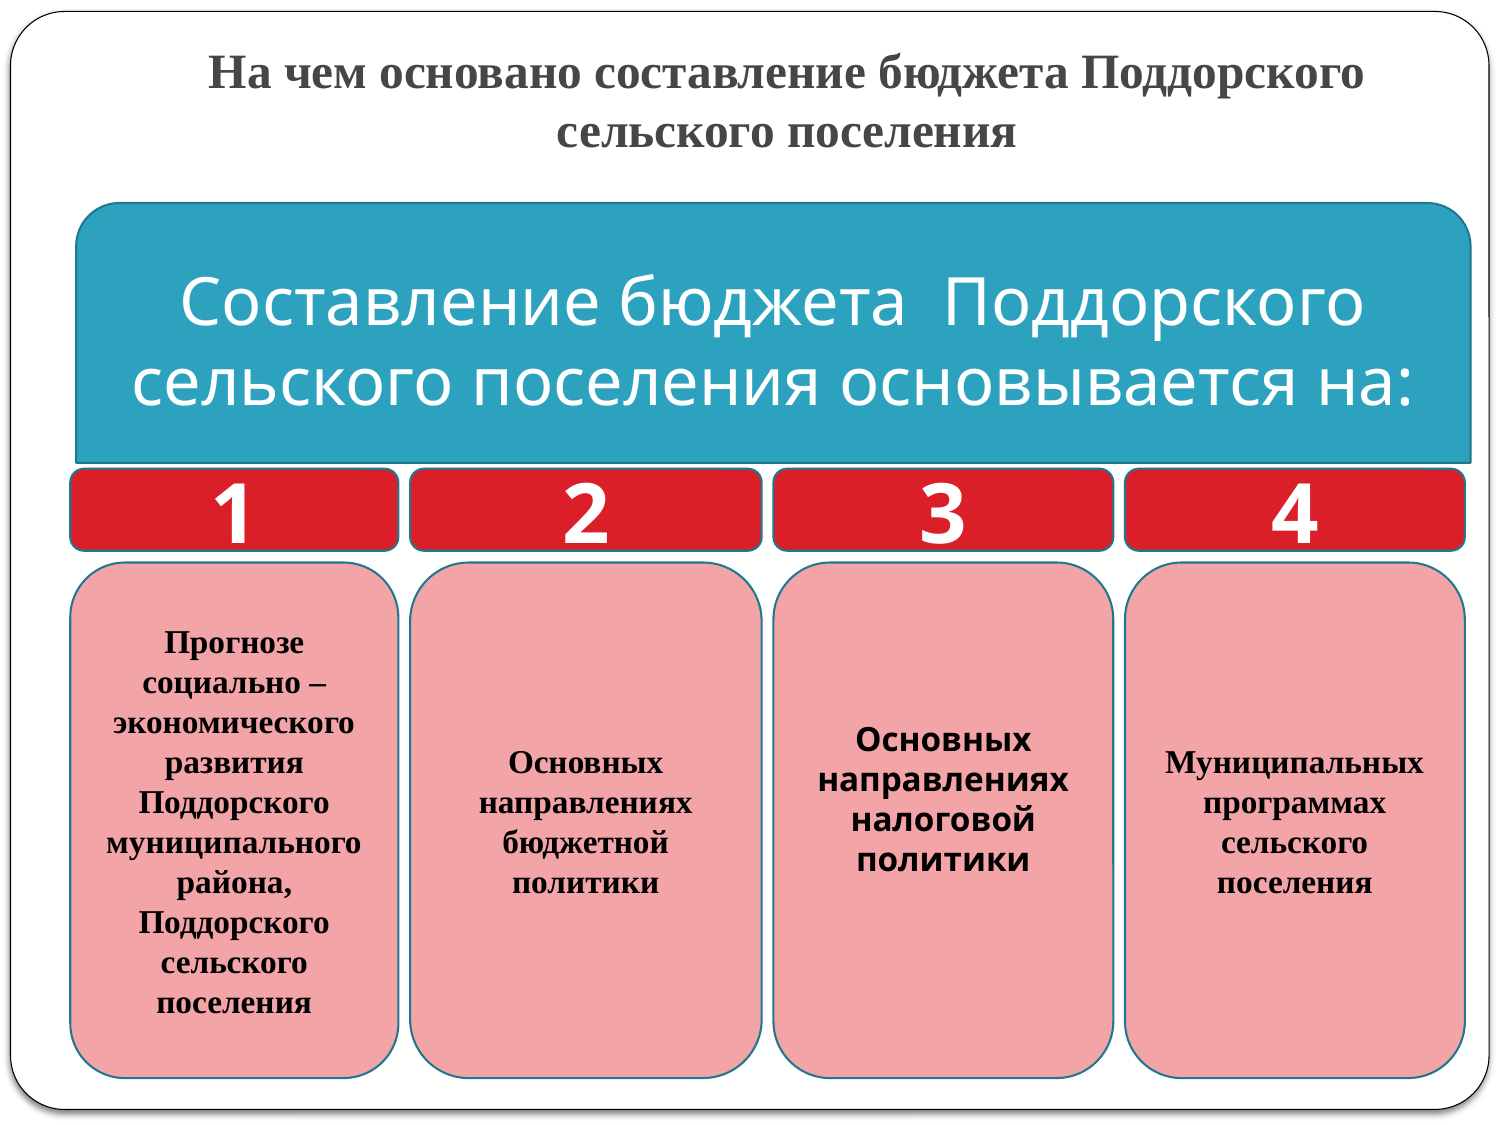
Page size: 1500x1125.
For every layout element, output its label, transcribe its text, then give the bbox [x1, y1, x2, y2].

text_box 4 [1123, 467, 1466, 552]
text_box 1 [69, 467, 400, 552]
text_box Муниципальных программах сельского поселения [1123, 561, 1466, 1080]
text_box Основных направлениях налоговой политики [772, 561, 1115, 1080]
text_box 2 [409, 467, 763, 552]
text_box Составление бюджета Поддорского сельского поселения основывается на: [75, 201, 1472, 464]
text_box Прогнозе социально – экономического развития Поддорского муниципального района, Поддорского сельского поселения [69, 561, 400, 1080]
text_box Основных направлениях бюджетной политики [409, 561, 763, 1080]
text_box 3 [772, 467, 1115, 552]
title На чем основано составление бюджета Поддорского сельского поселения [150, 30, 1425, 173]
